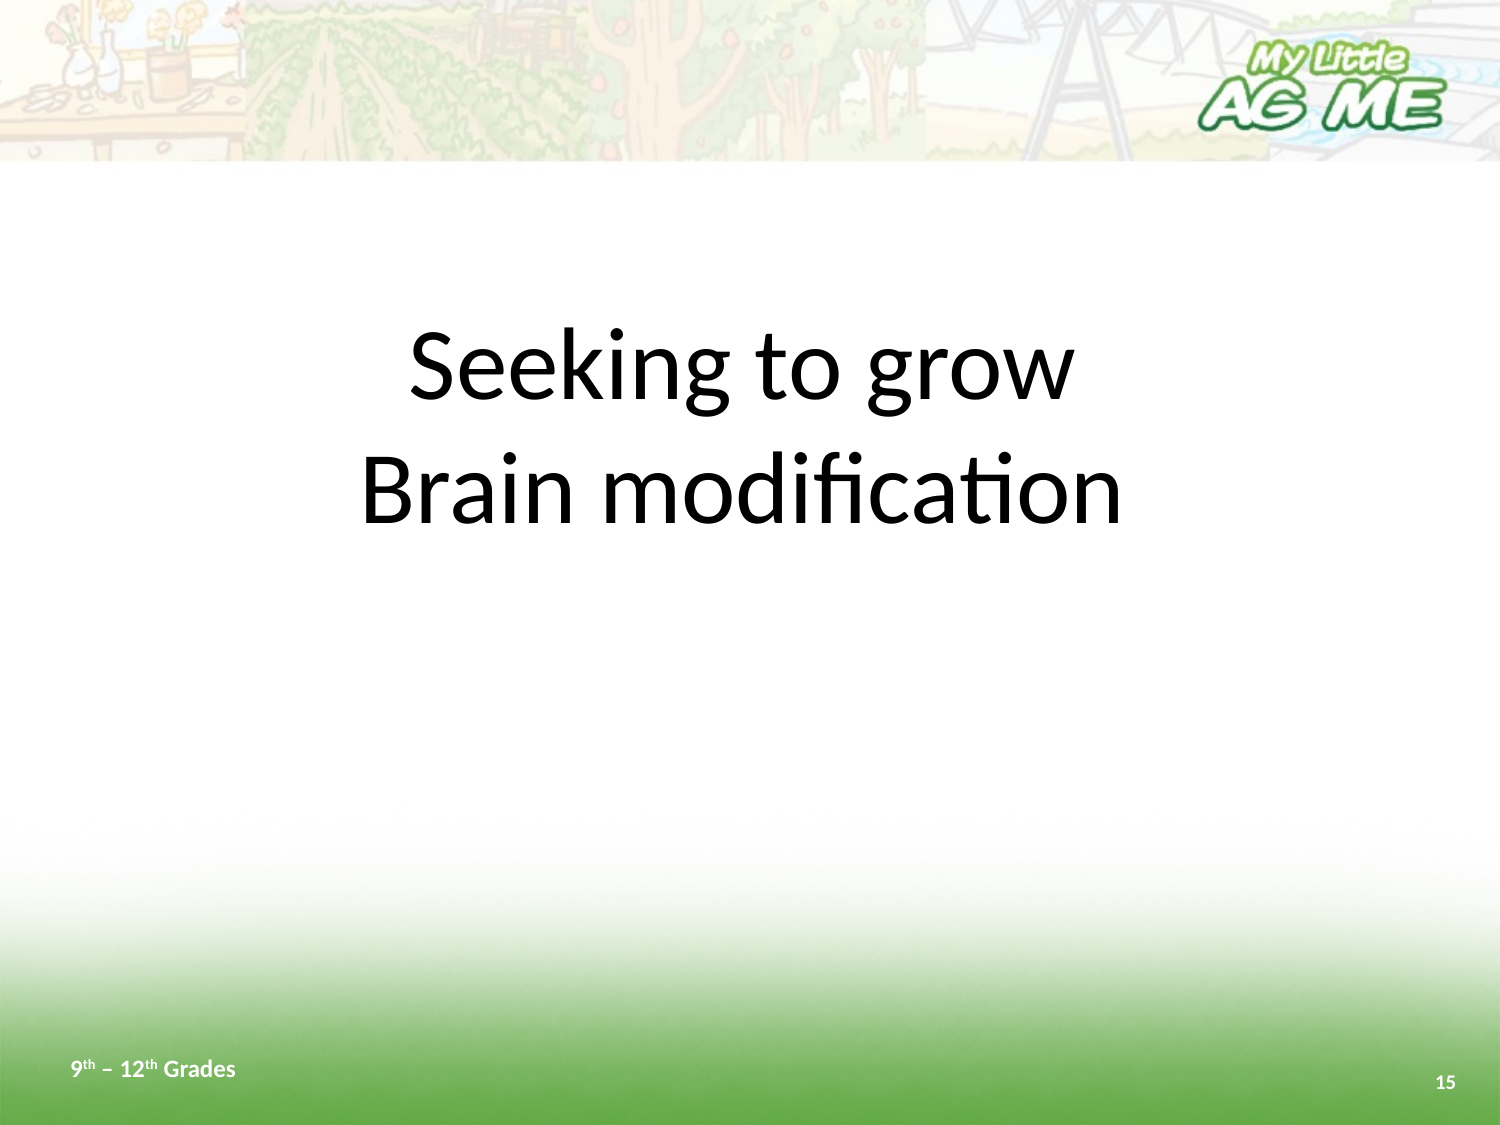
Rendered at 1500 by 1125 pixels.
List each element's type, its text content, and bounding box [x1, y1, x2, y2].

picture [0, 0, 1500, 1125]
text_box Seeking to grow Brain modification [133, 288, 1352, 552]
